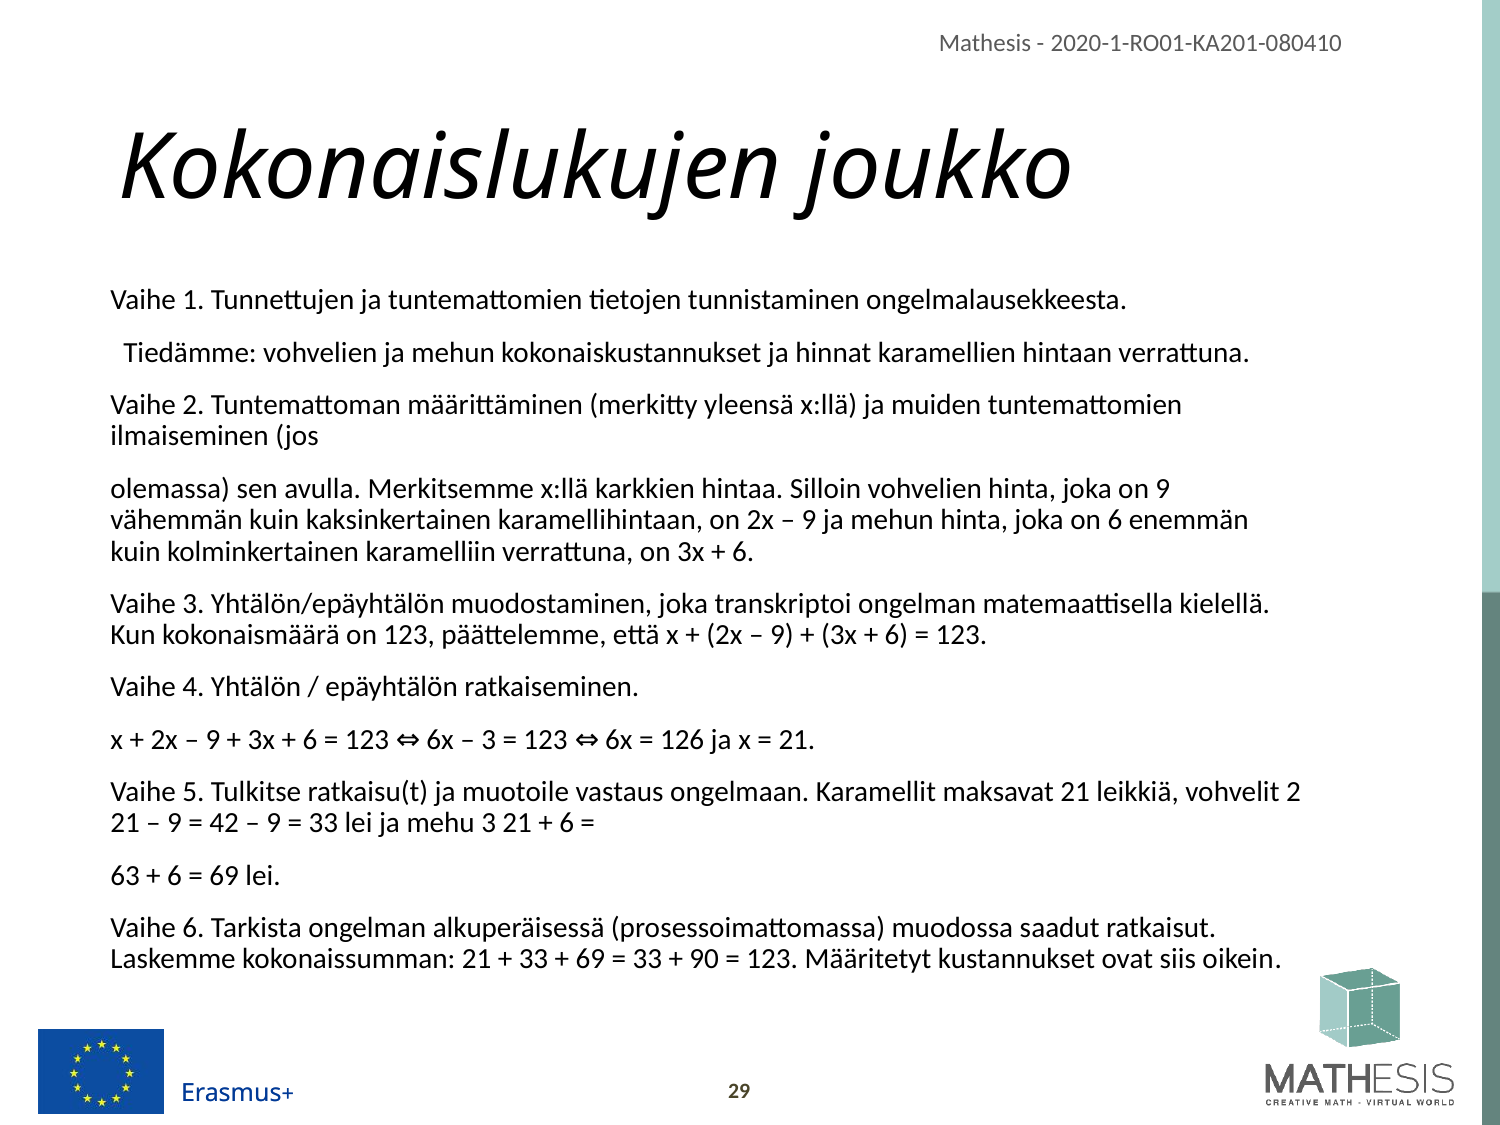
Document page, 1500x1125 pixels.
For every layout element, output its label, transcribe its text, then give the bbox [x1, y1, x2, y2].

title Kokonaislukujen joukko [103, 59, 1397, 278]
list Vaihe 1. Tunnettujen ja tuntemattomien tietojen tunnistaminen ongelmalausekkeesta. Tiedämme: vohvelien ja mehun kokonaiskustannukset ja hinnat karamellien hintaan verrattuna. Vaihe 2. Tuntemattoman määrittäminen (merkitty yleensä x:llä) ja muiden tuntemattomien ilmaiseminen (jos olemassa) sen avulla. Merkitsemme x:llä karkkien hintaa. Silloin vohvelien hinta, joka on 9 vähemmän kuin kaksinkertainen karamellihintaan, on 2x – 9 ja mehun hinta, joka on 6 enemmän kuin kolminkertainen karamelliin verrattuna, on 3x + 6. Vaihe 3. Yhtälön/epäyhtälön muodostaminen, joka transkriptoi ongelman matemaattisella kielellä. Kun kokonaismäärä on 123, päättelemme, että x + (2x – 9) + (3x + 6) = 123. Vaihe 4. Yhtälön / epäyhtälön ratkaiseminen. x + 2x – 9 + 3x + 6 = 123 ⇔ 6x – 3 = 123 ⇔ 6x = 126 ja x = 21. Vaihe 5. Tulkitse ratkaisu(t) ja muotoile vastaus ongelmaan. Karamellit maksavat 21 leikkiä, vohvelit 2 21 – 9 = 42 – 9 = 33 lei ja mehu 3 21 + 6 = 63 + 6 = 69 lei. Vaihe 6. Tarkista ongelman alkuperäisessä (prosessoimattomassa) muodossa saadut ratkaisut. Laskemme kokonaissumman: 21 + 33 + 69 = 33 + 90 = 123. Määritetyt kustannukset ovat siis oikein. [95, 277, 1319, 949]
picture [38, 1029, 164, 1114]
